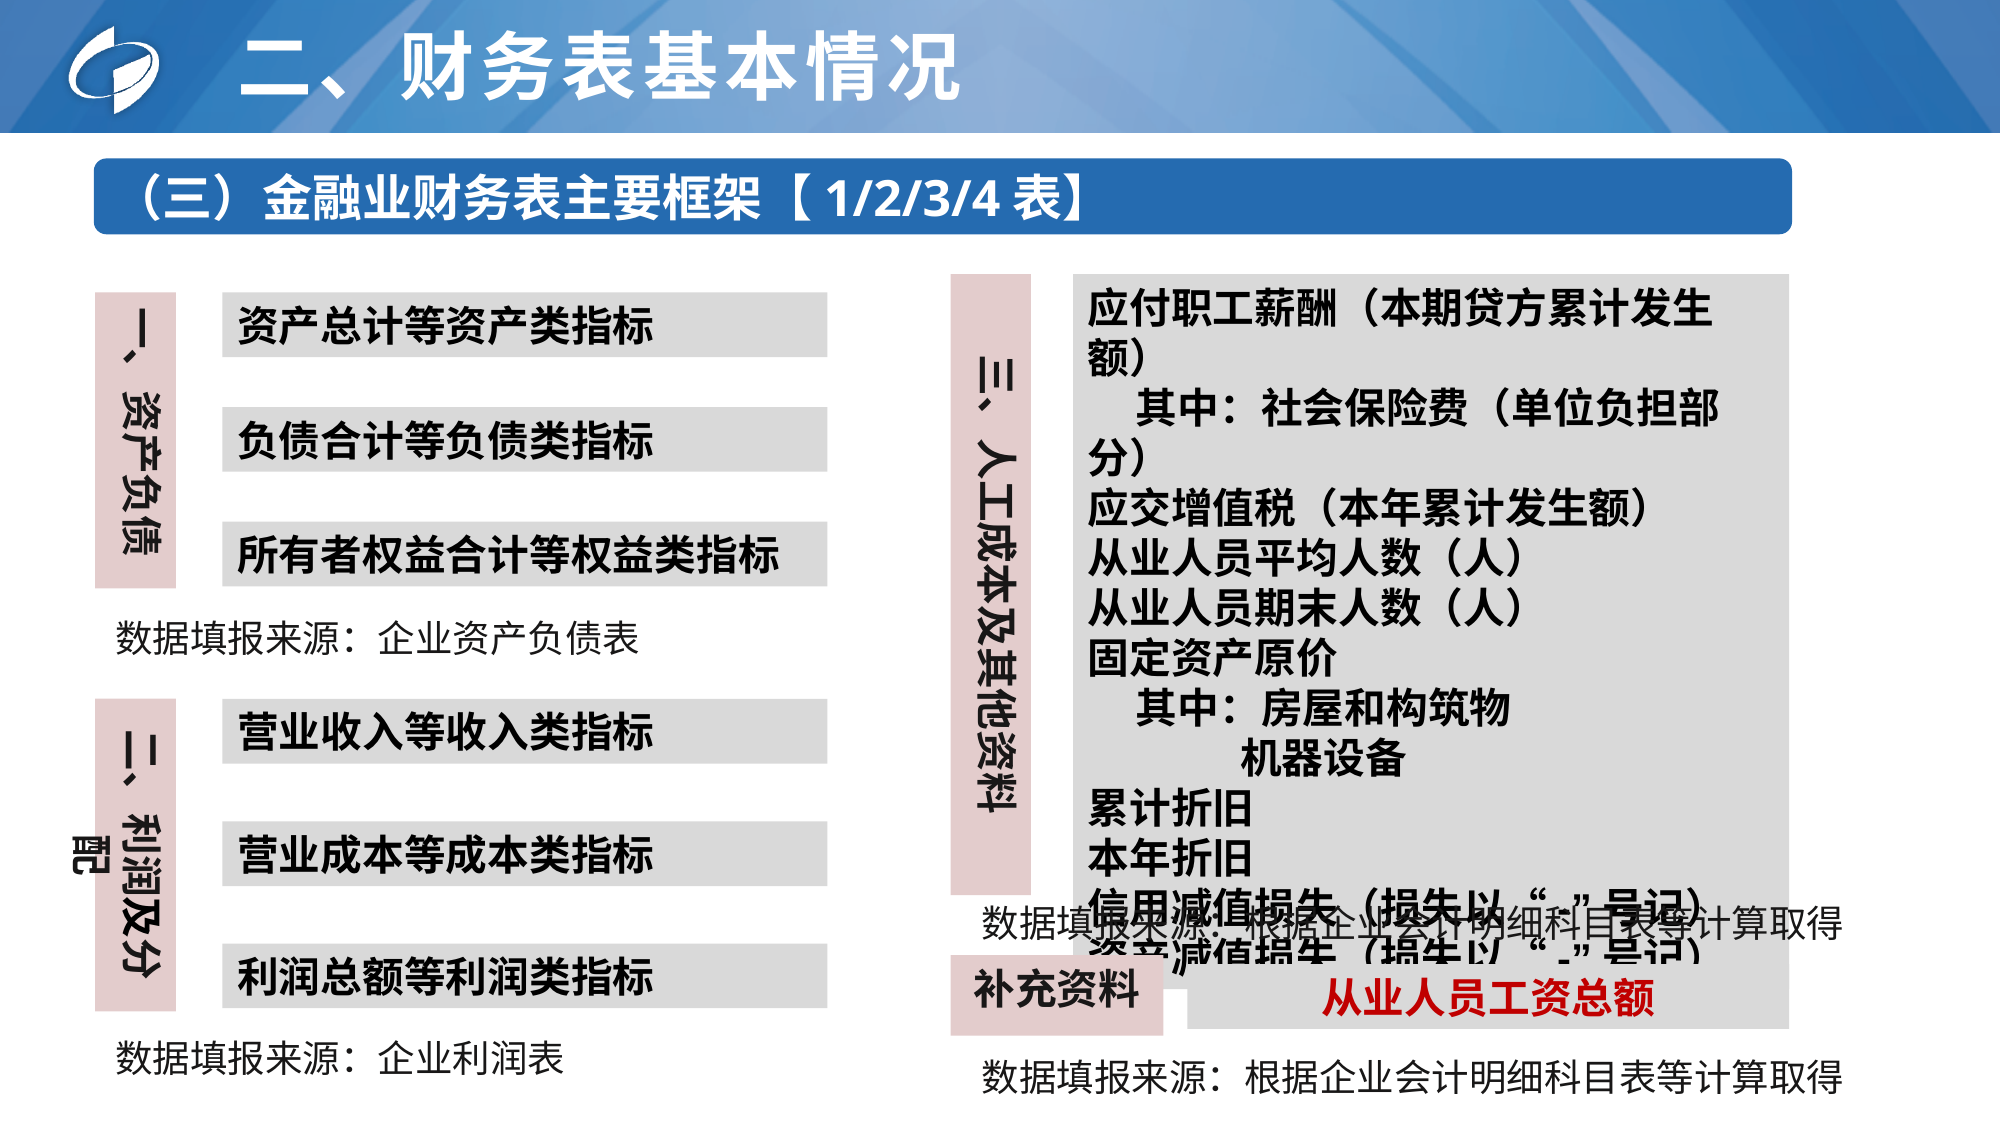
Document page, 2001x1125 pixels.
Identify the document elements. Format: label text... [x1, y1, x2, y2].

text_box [95, 292, 828, 589]
text_box 二、利润及分配 [95, 698, 176, 1012]
text_box 数据填报来源：根据企业会计明细科目表等计算取得 [966, 893, 1891, 953]
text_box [222, 698, 828, 1010]
picture [0, 0, 2000, 133]
text_box 数据填报来源：根据企业会计明细科目表等计算取得 [966, 1046, 1891, 1107]
text_box 数据填报来源：企业利润表 [100, 1028, 805, 1088]
text_box 数据填报来源：企业资产负债表 [100, 607, 805, 668]
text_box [950, 274, 1790, 896]
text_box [950, 955, 1790, 1036]
text_box （三）金融业财务表主要框架【1/2/3/4表】 [92, 157, 1794, 236]
title 二、财务表基本情况 [222, 21, 1727, 119]
